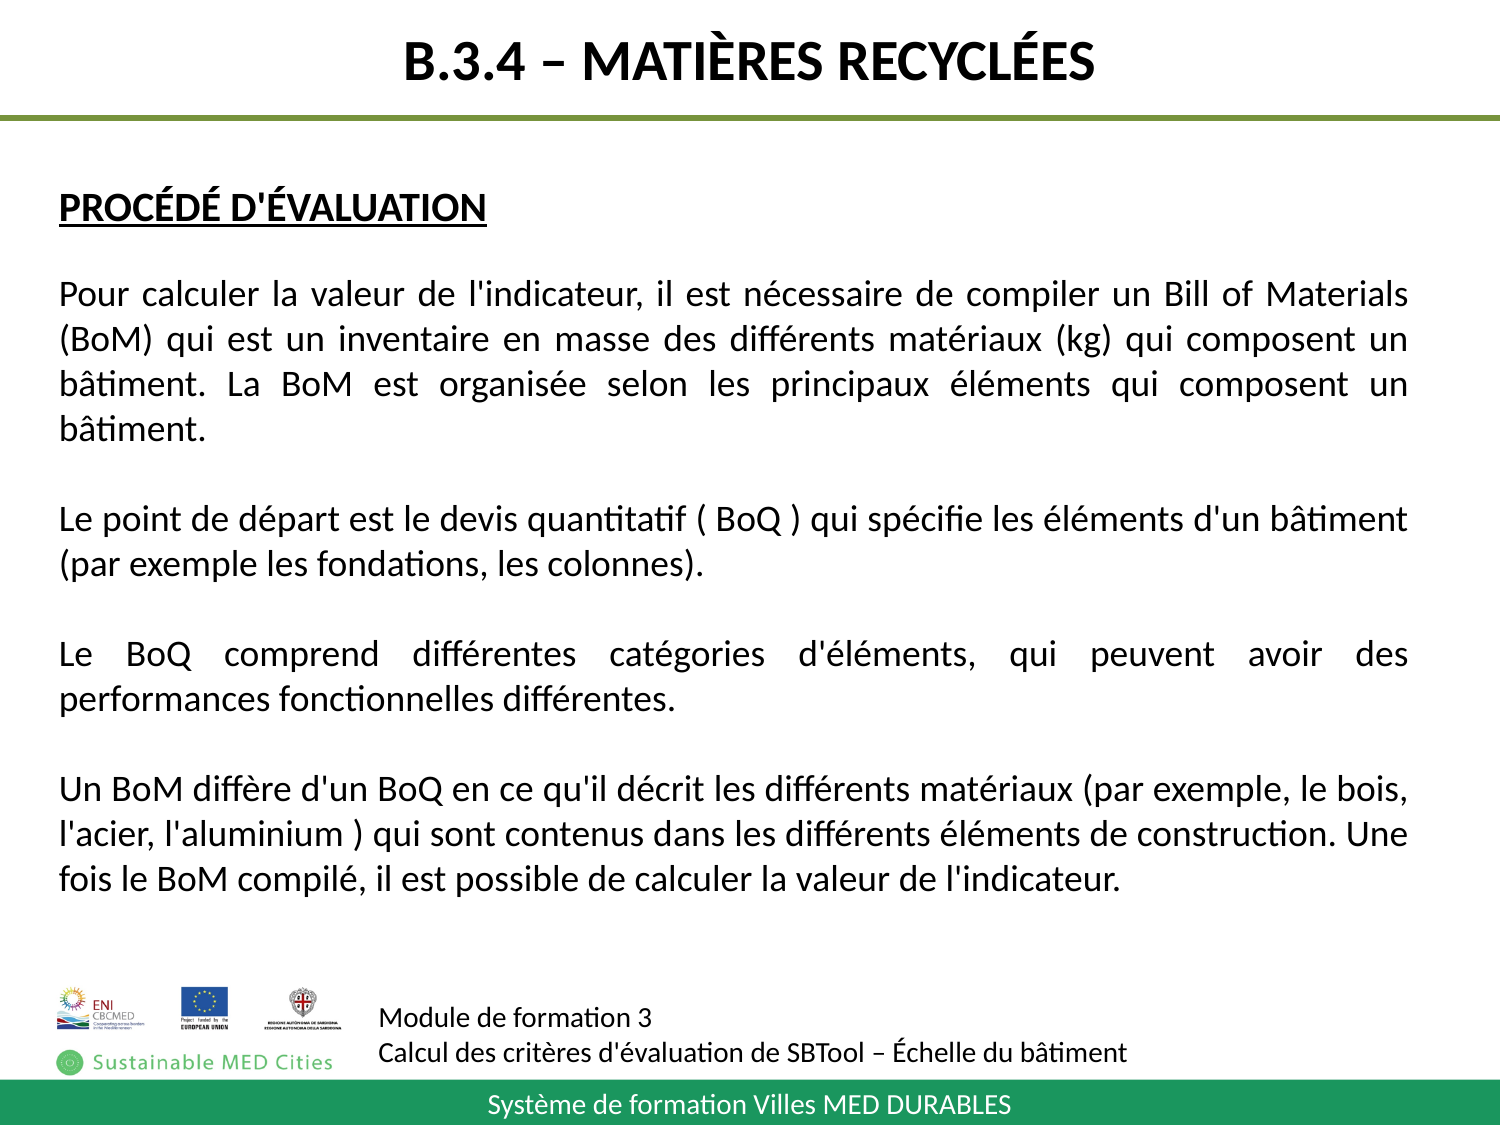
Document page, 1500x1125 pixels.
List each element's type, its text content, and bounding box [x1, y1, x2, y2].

list PROCÉDÉ D'ÉVALUATION Pour calculer la valeur de l'indicateur, il est nécessaire de compiler un Bill of Materials (BoM) qui est un inventaire en masse des différents matériaux (kg) qui composent un bâtiment. La BoM est organisée selon les principaux éléments qui composent un bâtiment. Le point de départ est le devis quantitatif ( BoQ ) qui spécifie les éléments d'un bâtiment (par exemple les fondations, les colonnes). Le BoQ comprend différentes catégories d'éléments, qui peuvent avoir des performances fonctionnelles différentes. Un BoM diffère d'un BoQ en ce qu'il décrit les différents matériaux (par exemple, le bois, l'acier, l'aluminium ) qui sont contenus dans les différents éléments de construction. Une fois le BoM compilé, il est possible de calculer la valeur de l'indicateur. [43, 172, 1425, 952]
text_box B.3.4 – MATIÈRES RECYCLÉES [0, 0, 1500, 115]
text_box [0, 972, 1500, 1125]
